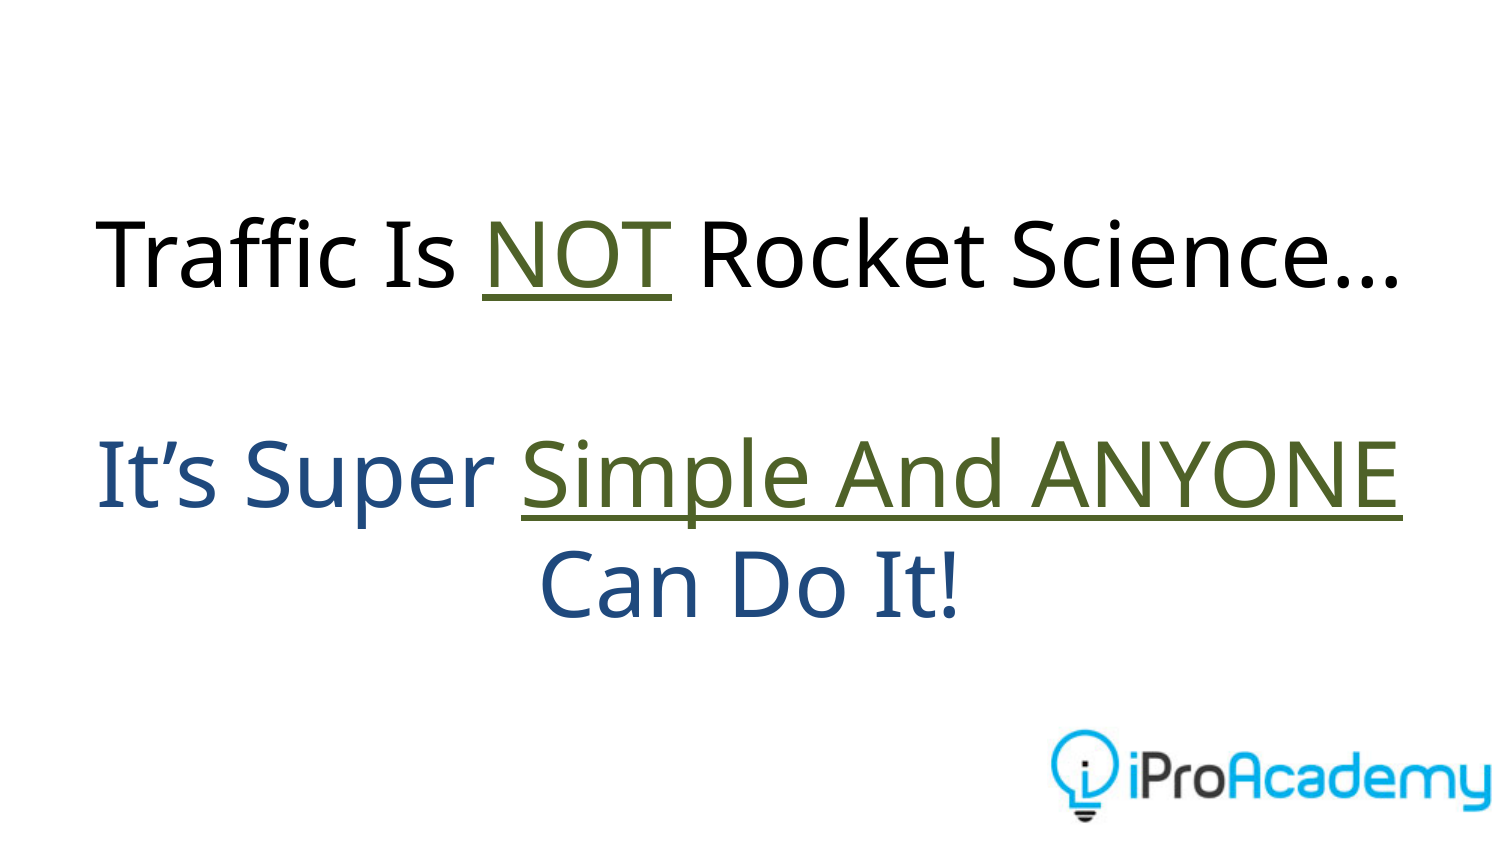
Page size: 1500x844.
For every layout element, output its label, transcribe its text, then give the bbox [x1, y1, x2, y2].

picture [1047, 715, 1499, 841]
title Traffic Is NOT Rocket Science… It’s Super Simple And ANYONE Can Do It! [75, 55, 1425, 776]
